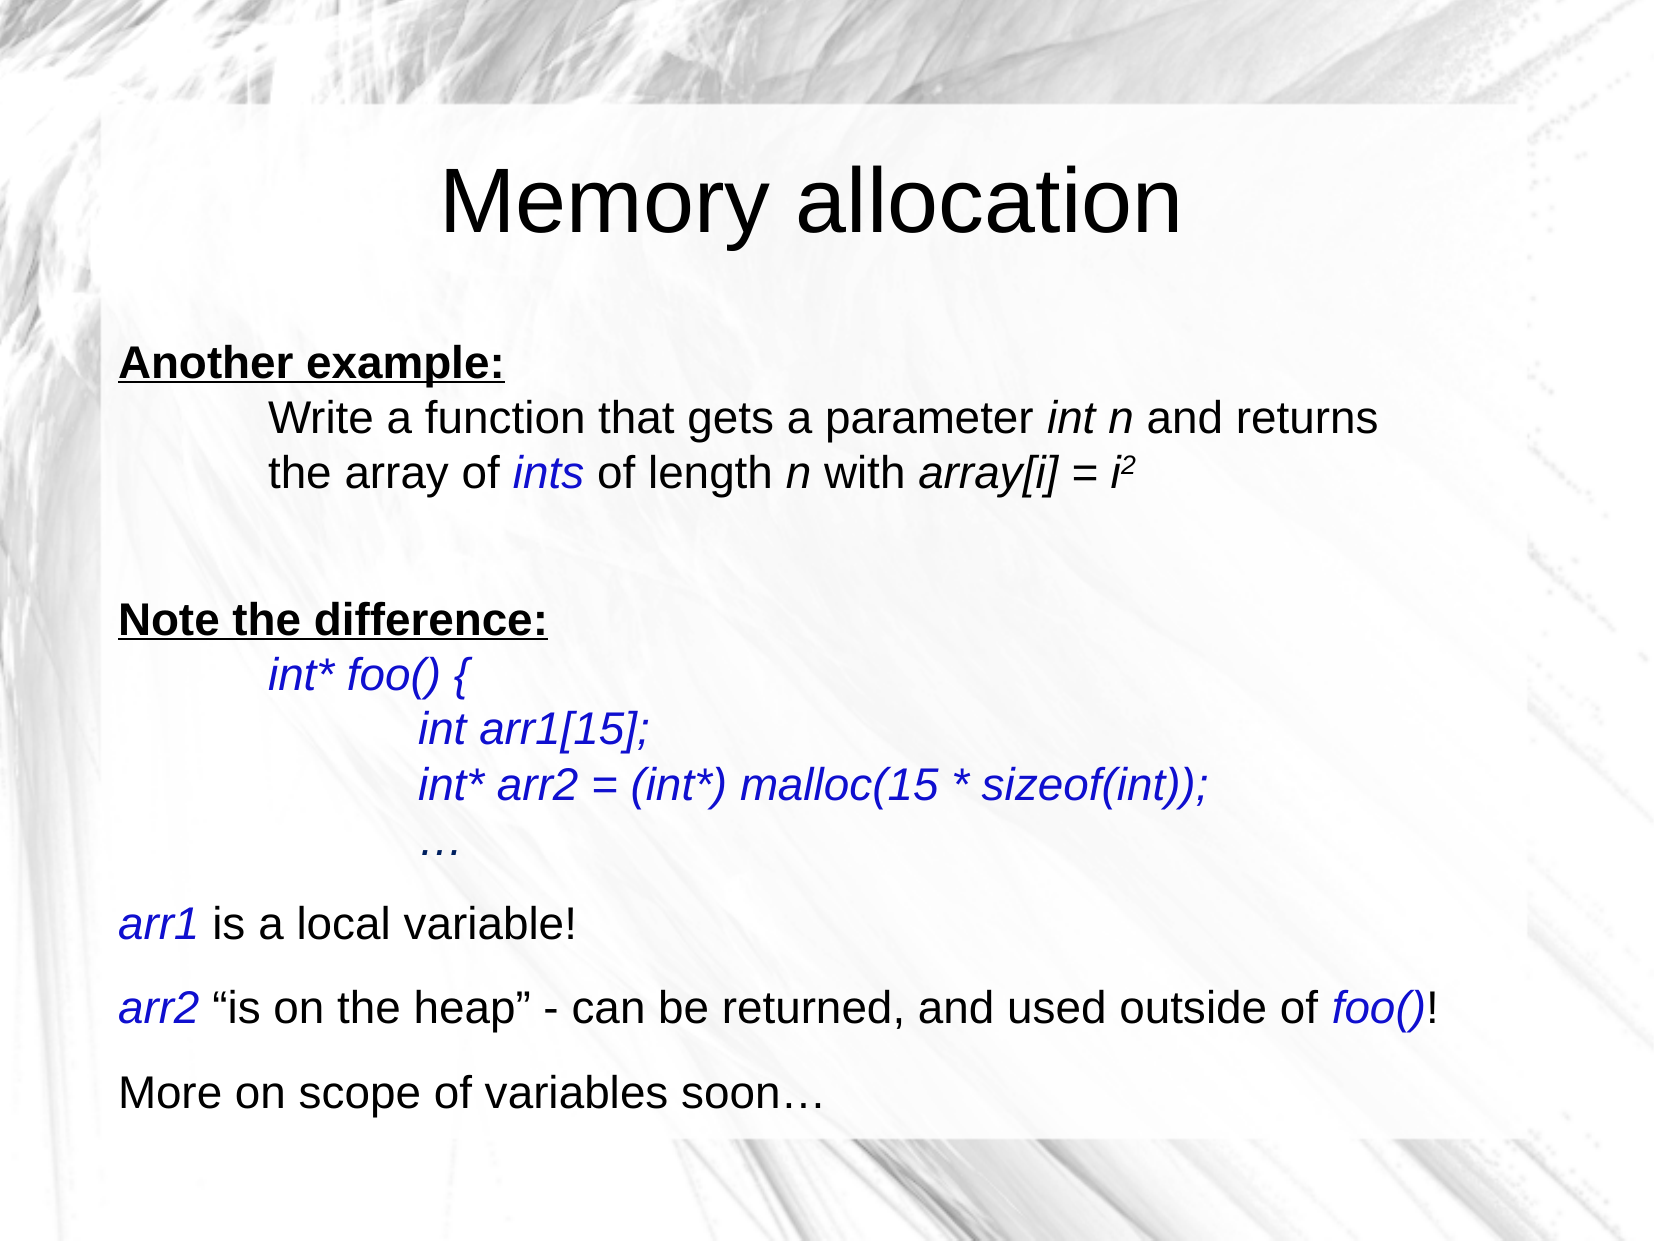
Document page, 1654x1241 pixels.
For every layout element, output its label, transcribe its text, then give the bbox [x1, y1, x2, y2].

title Memory allocation [118, 93, 1506, 299]
list Another example: Write a function that gets a parameter int n and returns the array of ints of length n with array[i] = i2 Note the difference: int* foo() { int arr1[15]; int* arr2 = (int*) malloc(15 * sizeof(int)); … arr1 is a local variable! arr2 “is on the heap” - can be returned, and used outside of foo()! More on scope of variables soon… [118, 332, 1571, 1121]
picture [0, 0, 1654, 1241]
